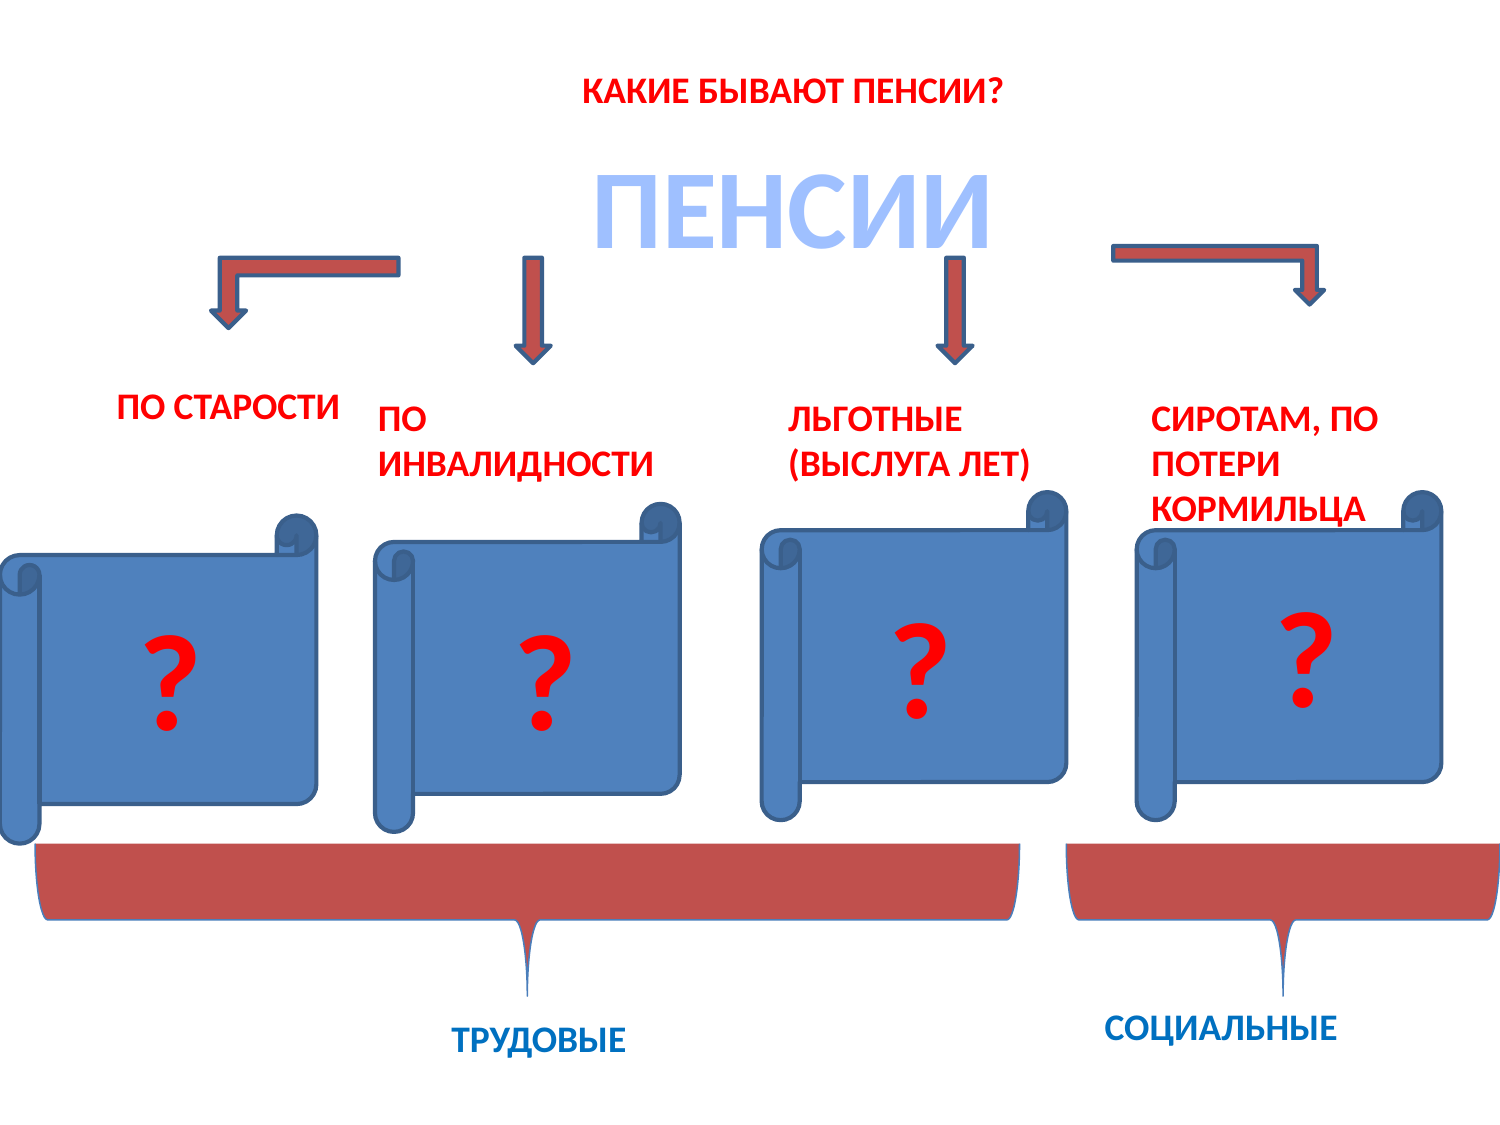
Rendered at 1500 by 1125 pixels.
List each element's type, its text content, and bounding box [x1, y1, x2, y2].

text_box ПО СТАРОСТИ [70, 374, 387, 435]
text_box КАКИЕ БЫВАЮТ ПЕНСИИ? [117, 58, 1407, 119]
text_box СИРОТАМ, ПО ПОТЕРИ КОРМИЛЬЦА [1136, 386, 1442, 537]
text_box [34, 843, 1021, 997]
text_box ? [1207, 562, 1407, 743]
text_box ? [70, 585, 270, 766]
text_box [759, 492, 1069, 823]
text_box [935, 255, 975, 366]
text_box ПО ИНВАЛИДНОСТИ [363, 386, 692, 492]
text_box [0, 513, 319, 846]
text_box ? [820, 574, 1020, 754]
text_box ТРУДОВЫЕ [93, 1007, 985, 1068]
text_box ПЕНСИИ [576, 128, 1010, 279]
text_box [1134, 503, 1444, 823]
text_box [209, 255, 401, 331]
text_box ? [445, 585, 645, 766]
text_box [1065, 843, 1500, 996]
text_box [513, 255, 553, 366]
text_box [372, 501, 682, 834]
text_box ЛЬГОТНЫЕ (ВЫСЛУГА ЛЕТ) [773, 386, 1067, 492]
text_box СОЦИАЛЬНЫЕ [1089, 996, 1465, 1056]
text_box [1111, 243, 1327, 307]
